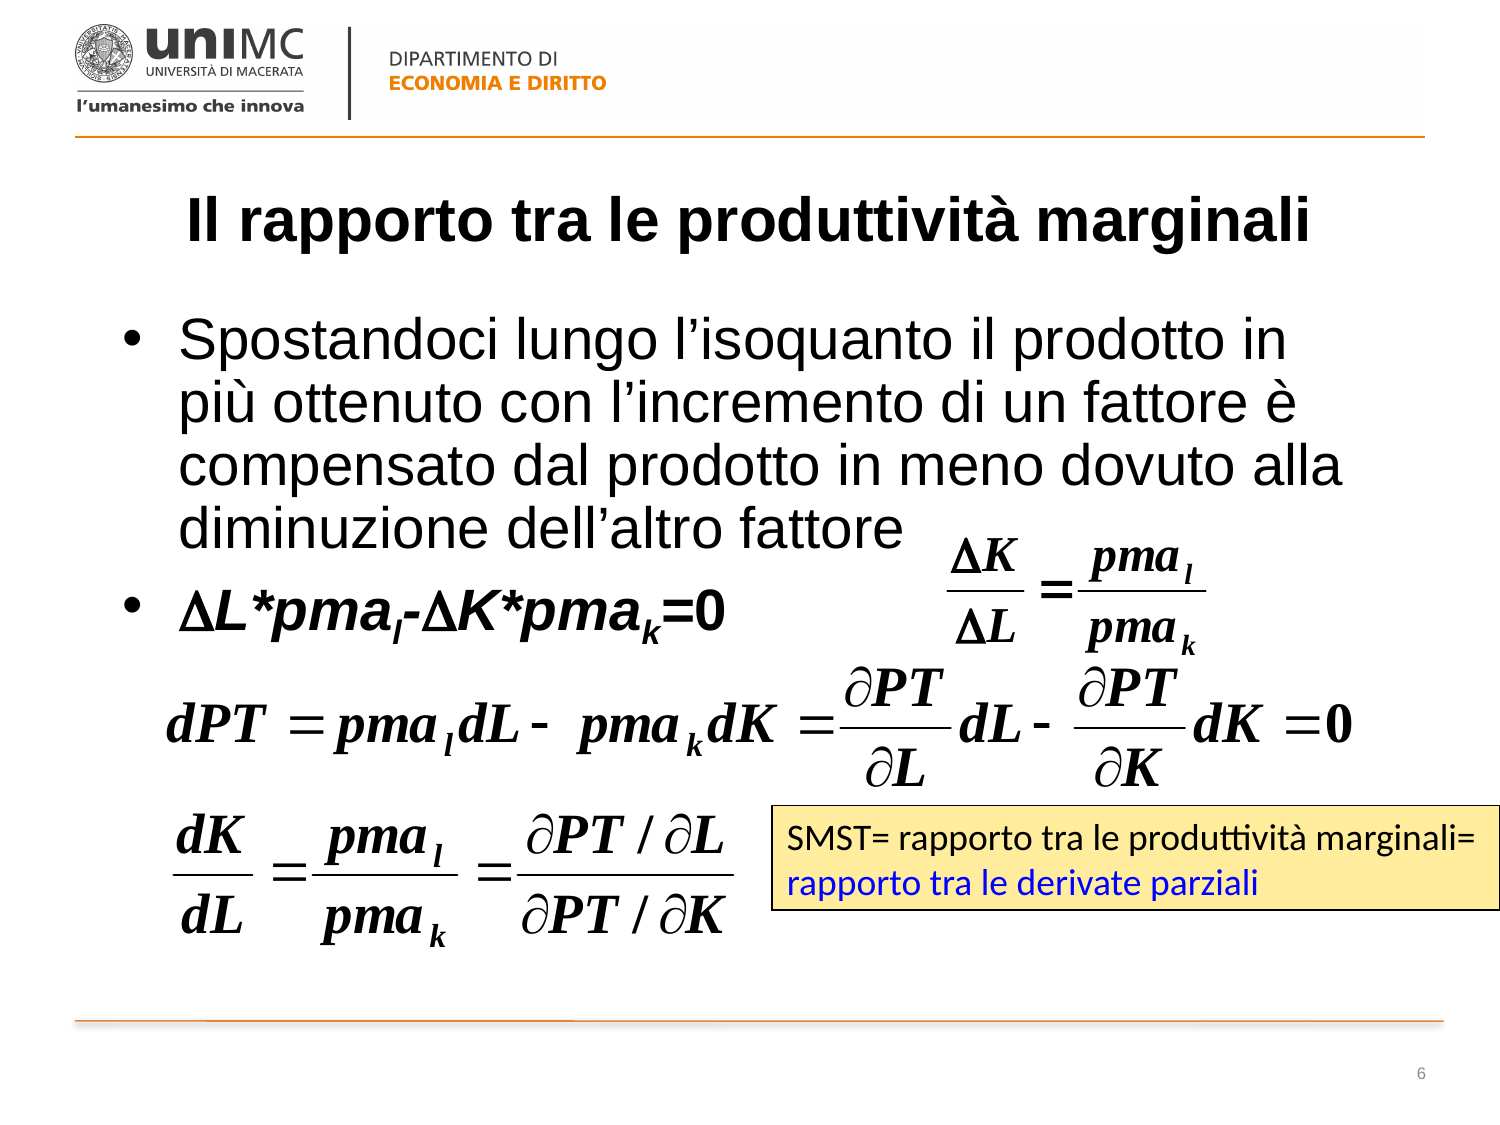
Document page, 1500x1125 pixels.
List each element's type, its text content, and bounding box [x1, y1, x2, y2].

list Spostandoci lungo l’isoquanto il prodotto in più ottenuto con l’incremento di un fattore è compensato dal prodotto in meno dovuto alla diminuzione dell’altro fattore DL*pmal-DK*pmak=0 [107, 301, 1383, 652]
slide_number 6 [1091, 1042, 1442, 1103]
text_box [158, 651, 1361, 800]
title Il rapporto tra le produttività marginali [75, 170, 1425, 262]
picture [75, 24, 1425, 138]
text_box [938, 520, 1215, 650]
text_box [163, 798, 747, 961]
text_box SMST= rapporto tra le produttività marginali= rapporto tra le derivate parziali [772, 805, 1500, 911]
